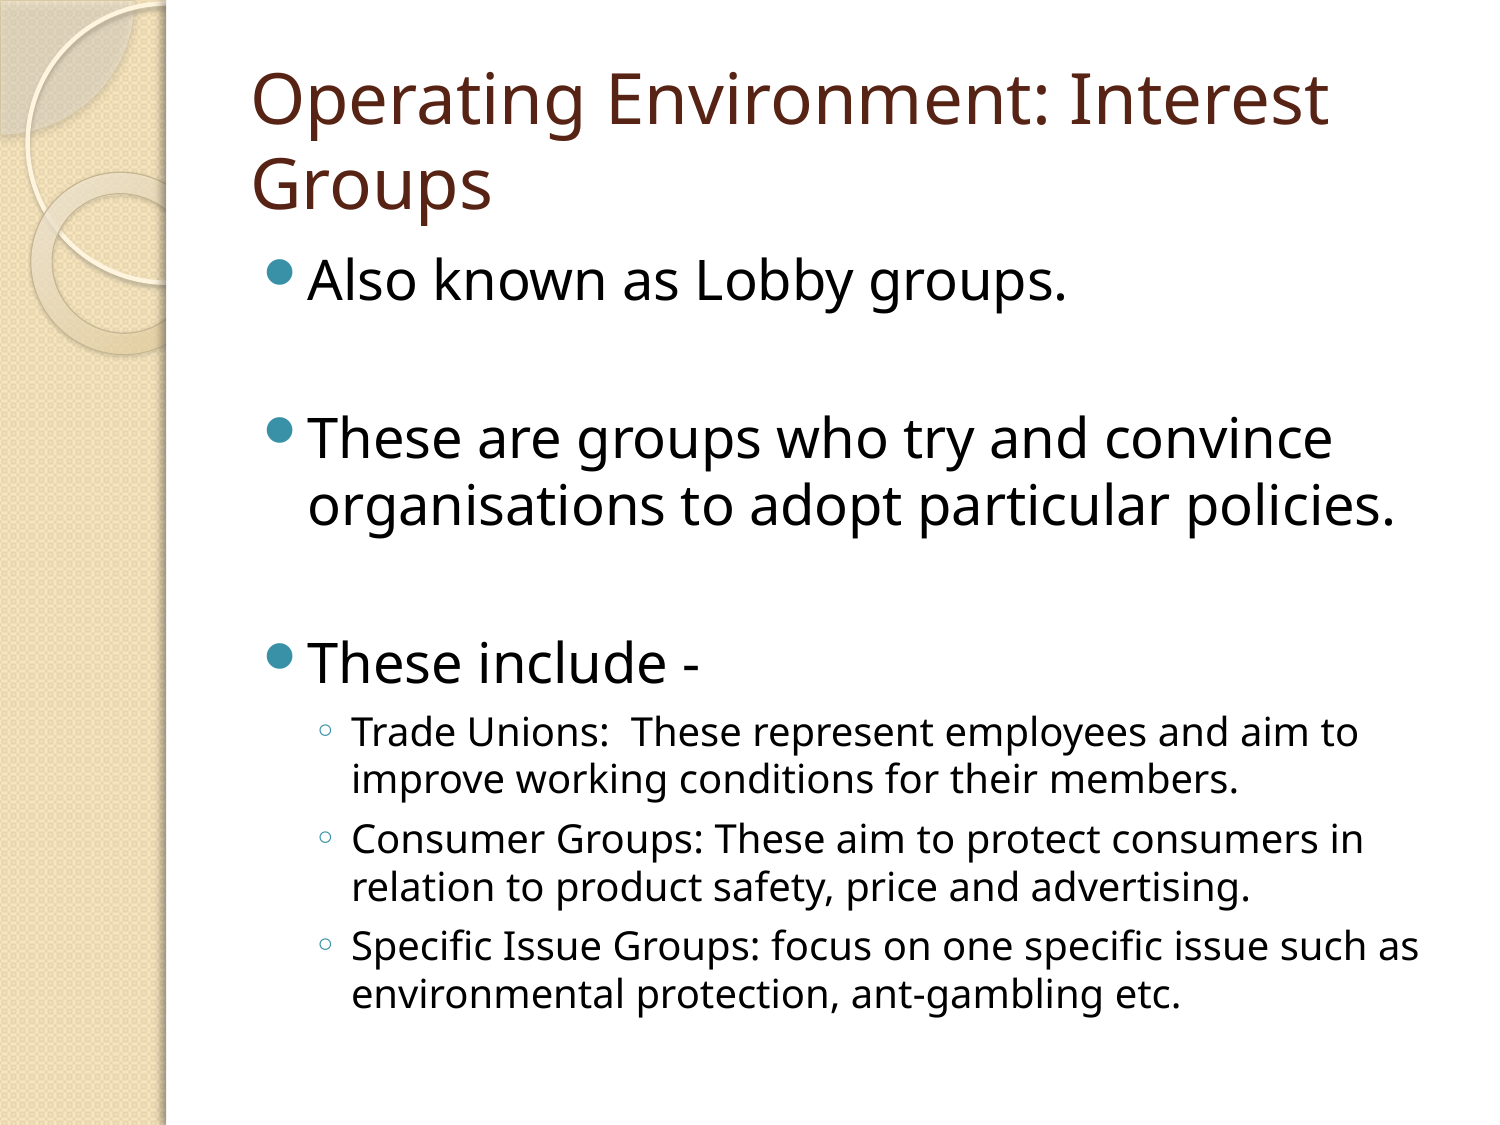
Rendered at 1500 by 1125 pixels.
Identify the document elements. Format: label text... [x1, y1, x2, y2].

list Also known as Lobby groups. These are groups who try and convince organisations to adopt particular policies. These include - Trade Unions: These represent employees and aim to improve working conditions for their members. Consumer Groups: These aim to protect consumers in relation to product safety, price and advertising. Specific Issue Groups: focus on one specific issue such as environmental protection, ant-gambling etc. [235, 237, 1466, 1025]
title Operating Environment: Interest Groups [235, 45, 1466, 233]
